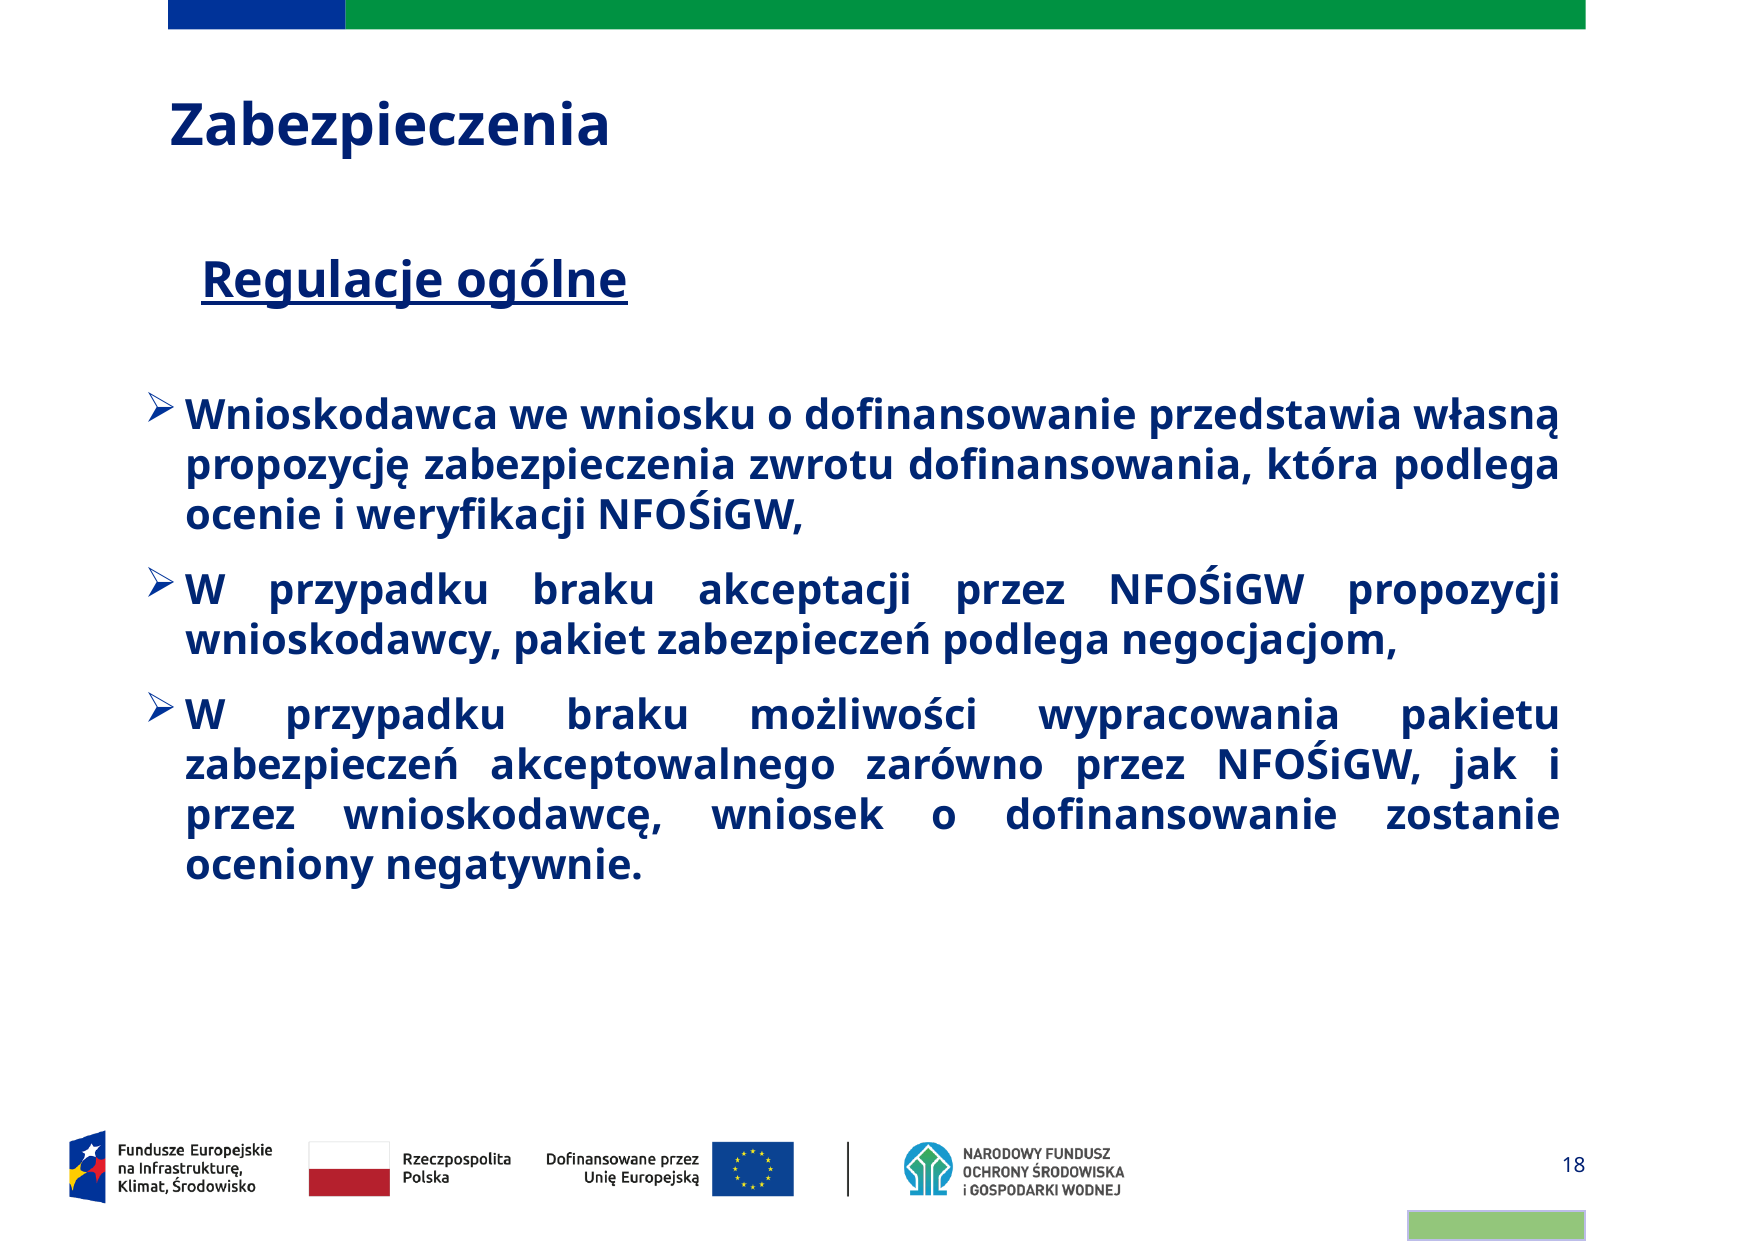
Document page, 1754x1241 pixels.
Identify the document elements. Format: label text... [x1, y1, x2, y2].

title Zabezpieczenia Regulacje ogólne [170, 82, 1588, 319]
list Wnioskodawca we wniosku o dofinansowanie przedstawia własną propozycję zabezpieczenia zwrotu dofinansowania, która podlega ocenie i weryfikacji NFOŚiGW, W przypadku braku akceptacji przez NFOŚiGW propozycji wnioskodawcy, pakiet zabezpieczeń podlega negocjacjom, W przypadku braku możliwości wypracowania pakietu zabezpieczeń akceptowalnego zarówno przez NFOŚiGW, jak i przez wnioskodawcę, wniosek o dofinansowanie zostanie oceniony negatywnie. [144, 387, 1562, 1014]
slide_number 18 [1408, 1151, 1586, 1181]
picture [49, 1112, 1143, 1221]
